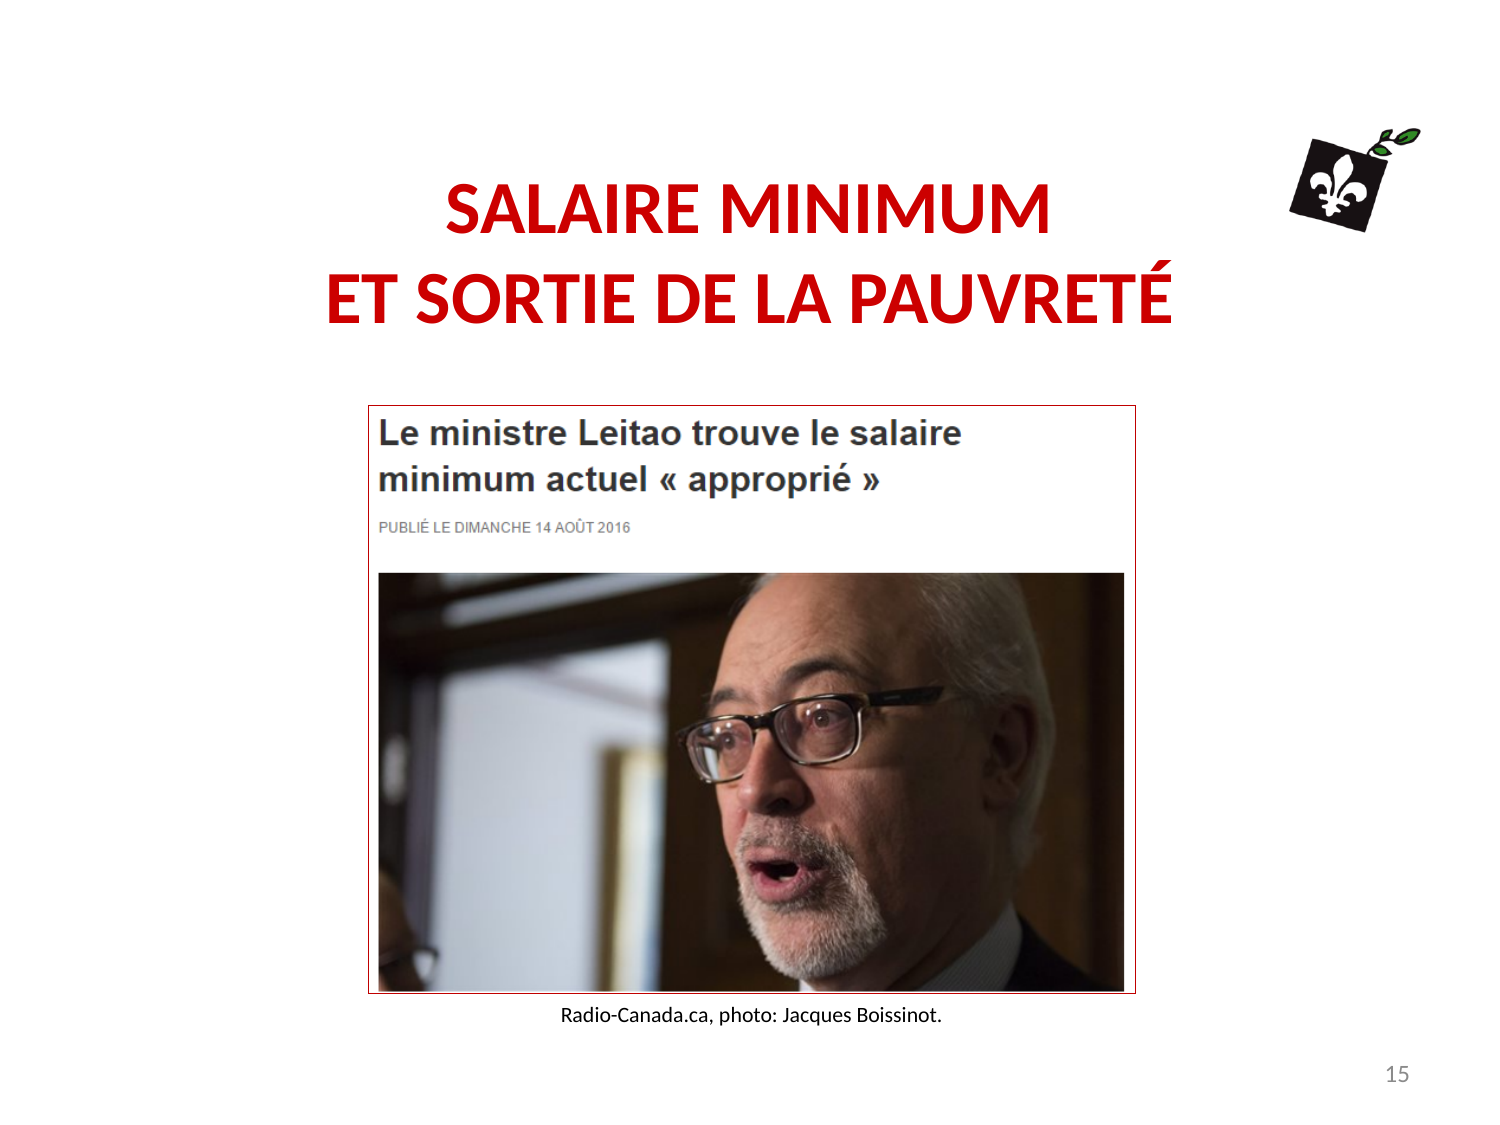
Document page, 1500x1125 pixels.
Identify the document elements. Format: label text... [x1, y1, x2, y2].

title SALAIRE MINIMUM ET SORTIE DE LA PAUVRETÉ [161, 136, 1338, 360]
text_box Radio-Canada.ca, photo: Jacques Boissinot. [368, 1000, 1136, 1035]
picture [1287, 102, 1426, 241]
slide_number 15 [1074, 1042, 1425, 1103]
picture [368, 404, 1136, 994]
